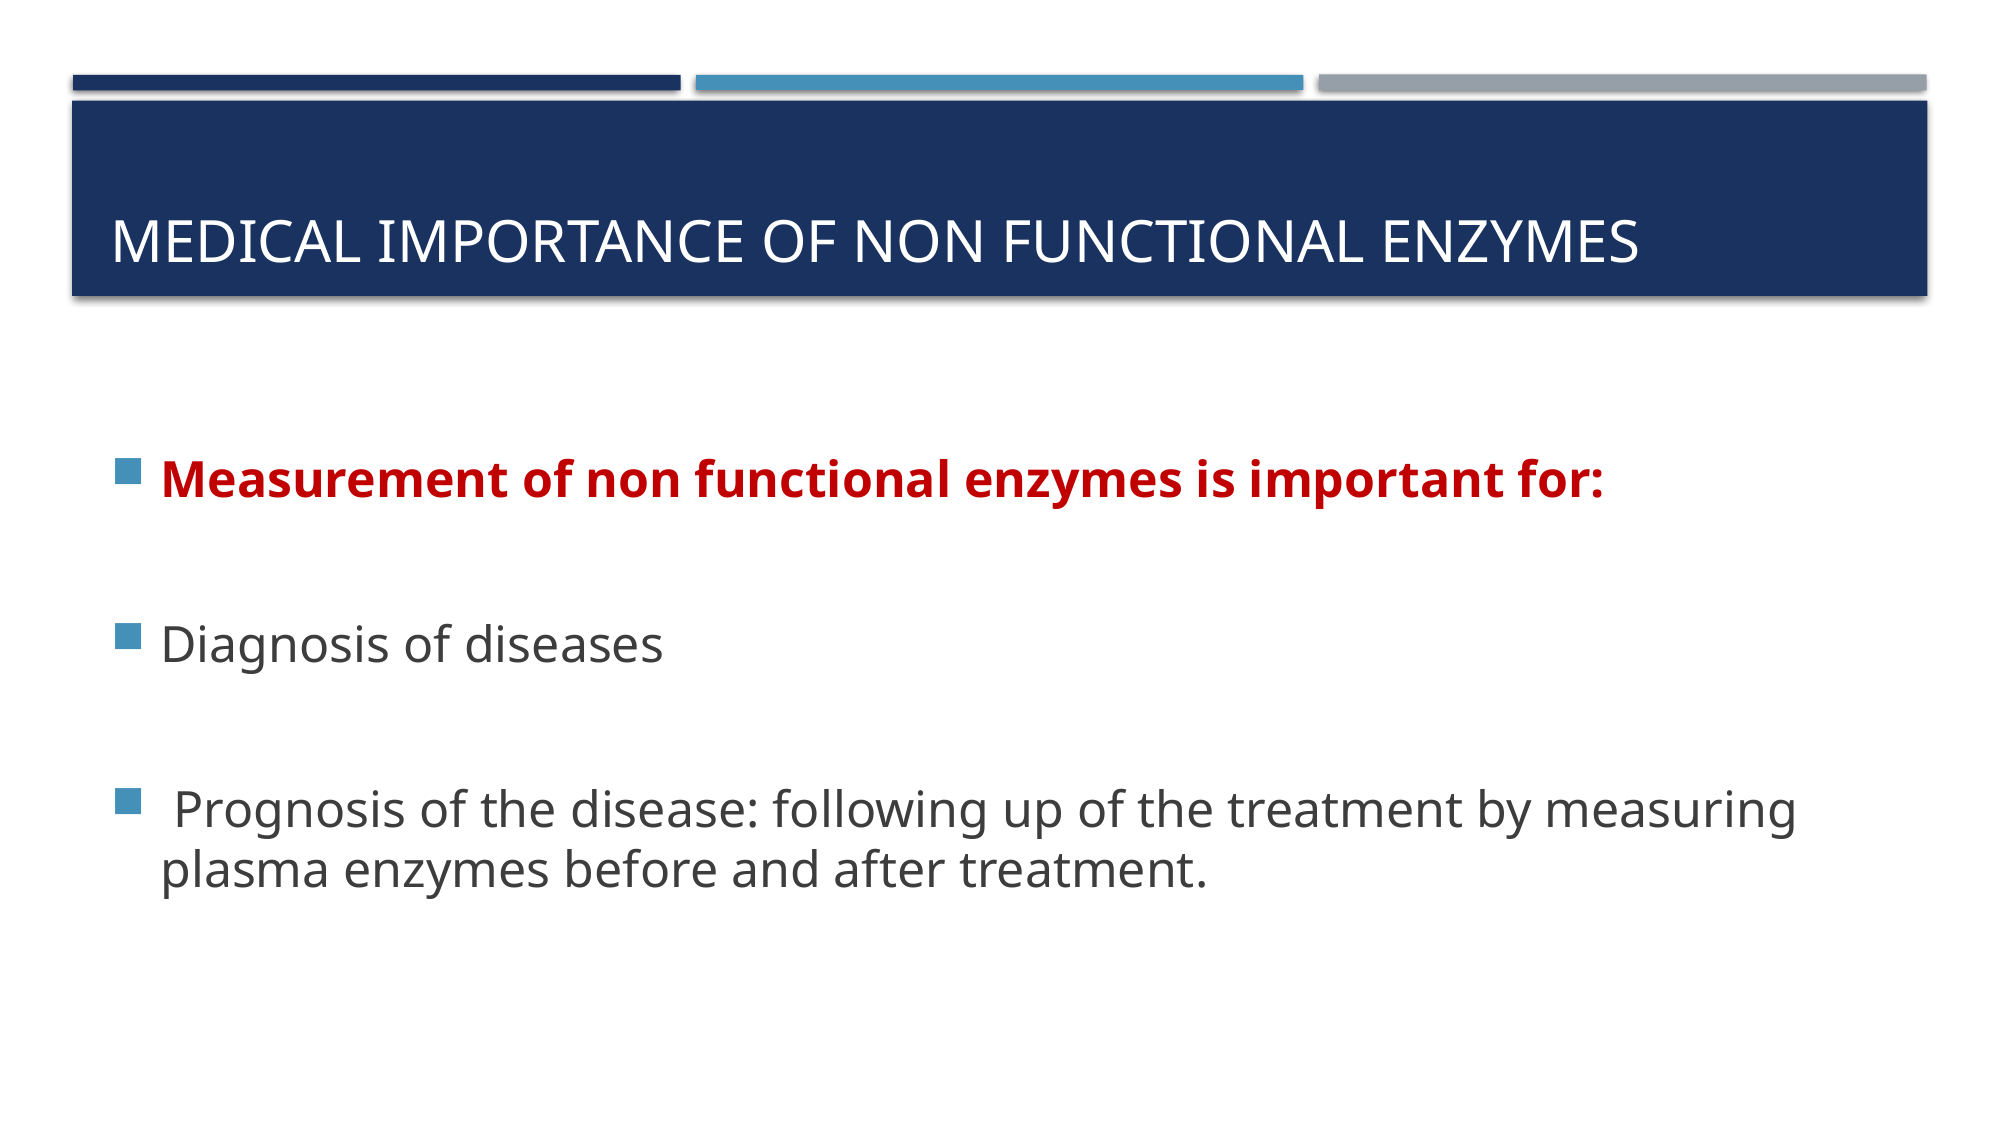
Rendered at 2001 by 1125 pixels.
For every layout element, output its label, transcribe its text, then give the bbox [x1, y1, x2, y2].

title MEDICAL IMPORTANCE OF NON FUNCTIONAL ENZYMES [95, 115, 1905, 282]
list Measurement of non functional enzymes is important for: Diagnosis of diseases Prognosis of the disease: following up of the treatment by measuring plasma enzymes before and after treatment. [95, 357, 1905, 962]
